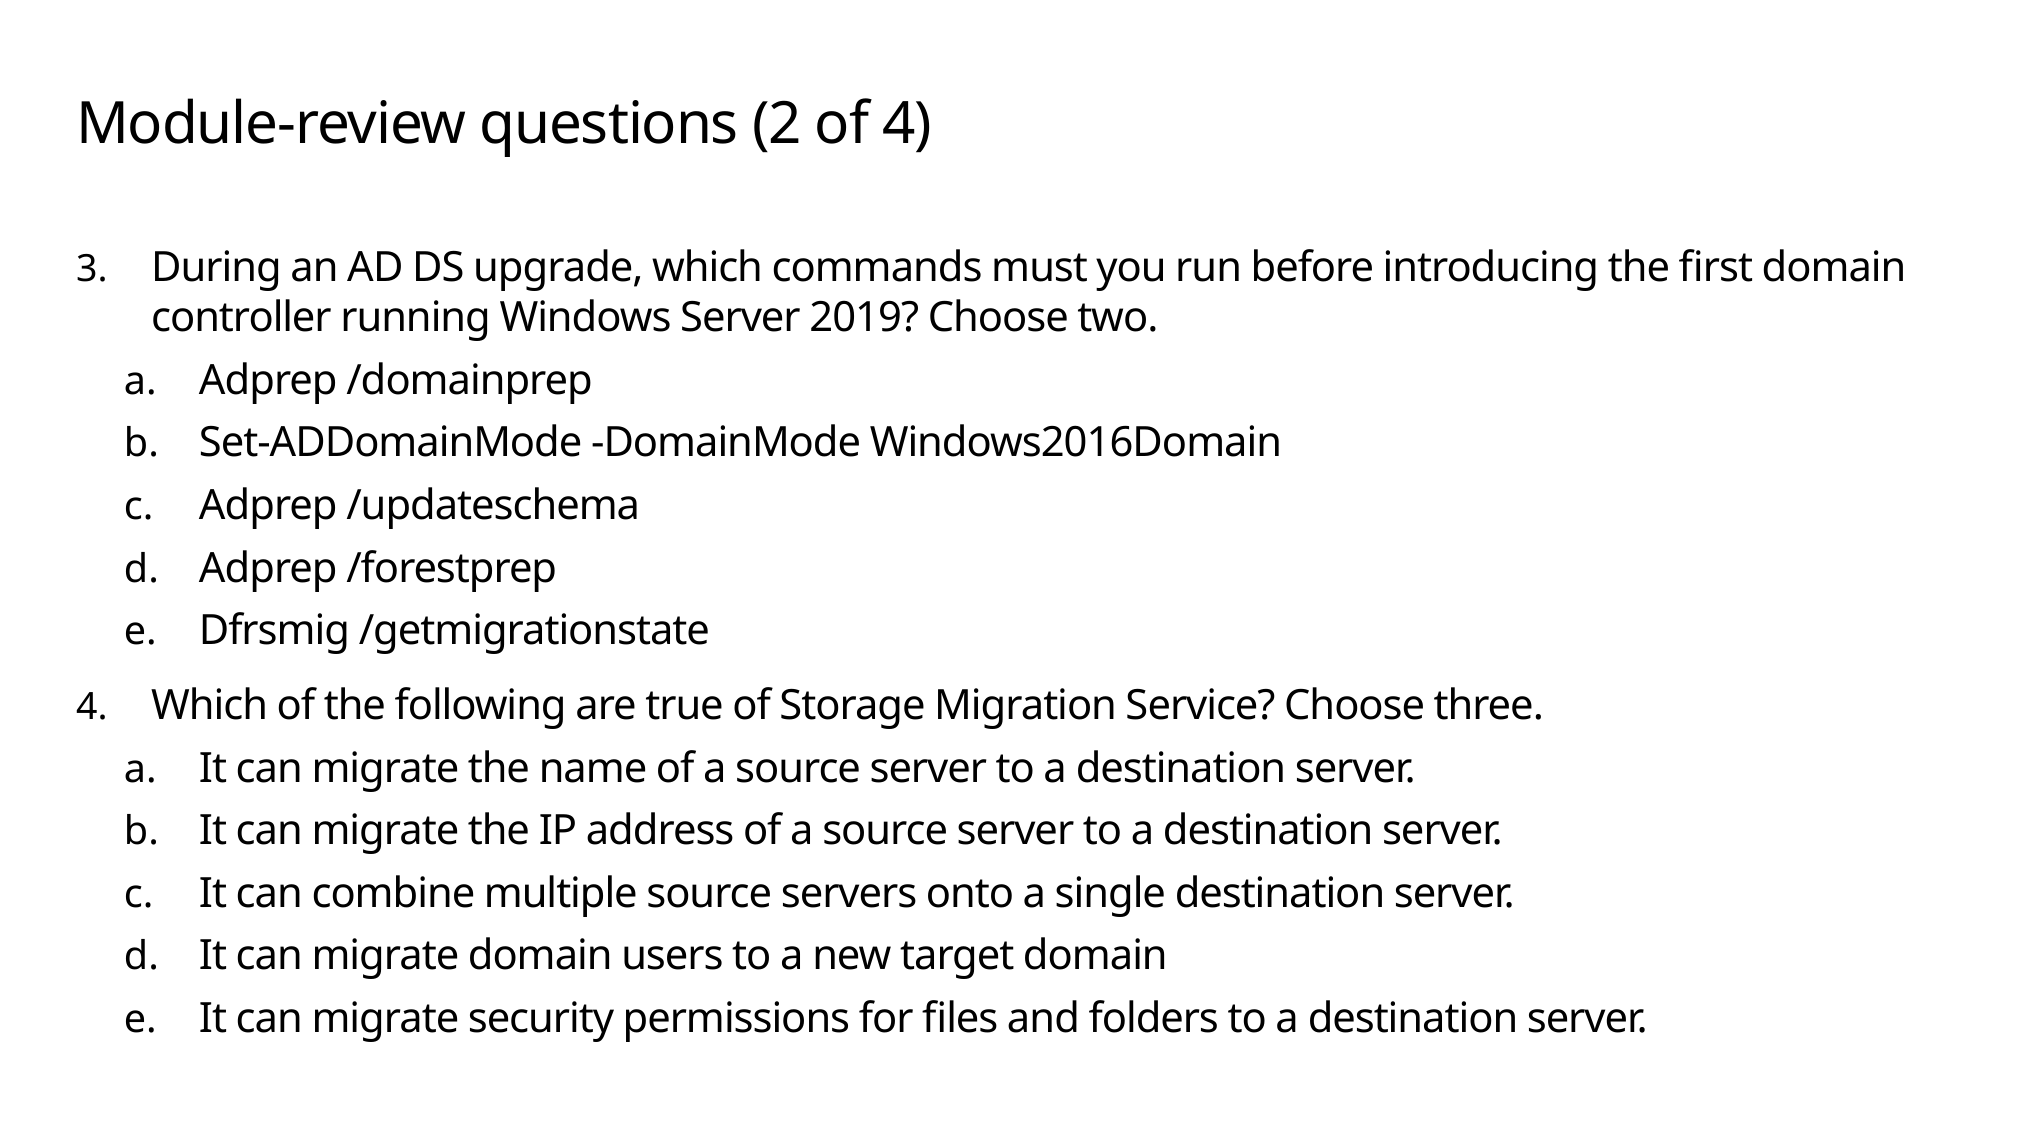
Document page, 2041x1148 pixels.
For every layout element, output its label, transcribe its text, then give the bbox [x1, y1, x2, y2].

list During an AD DS upgrade, which commands must you run before introducing the first domain controller running Windows Server 2019? Choose two. Adprep /domainprep Set-ADDomainMode -DomainMode Windows2016Domain Adprep /updateschema Adprep /forestprep Dfrsmig /getmigrationstate Which of the following are true of Storage Migration Service? Choose three. It can migrate the name of a source server to a destination server. It can migrate the IP address of a source server to a destination server. It can combine multiple source servers onto a single destination server. It can migrate domain users to a new target domain It can migrate security permissions for files and folders to a destination server. [76, 240, 1970, 1074]
title Module-review questions (2 of 4) [76, 93, 1968, 161]
